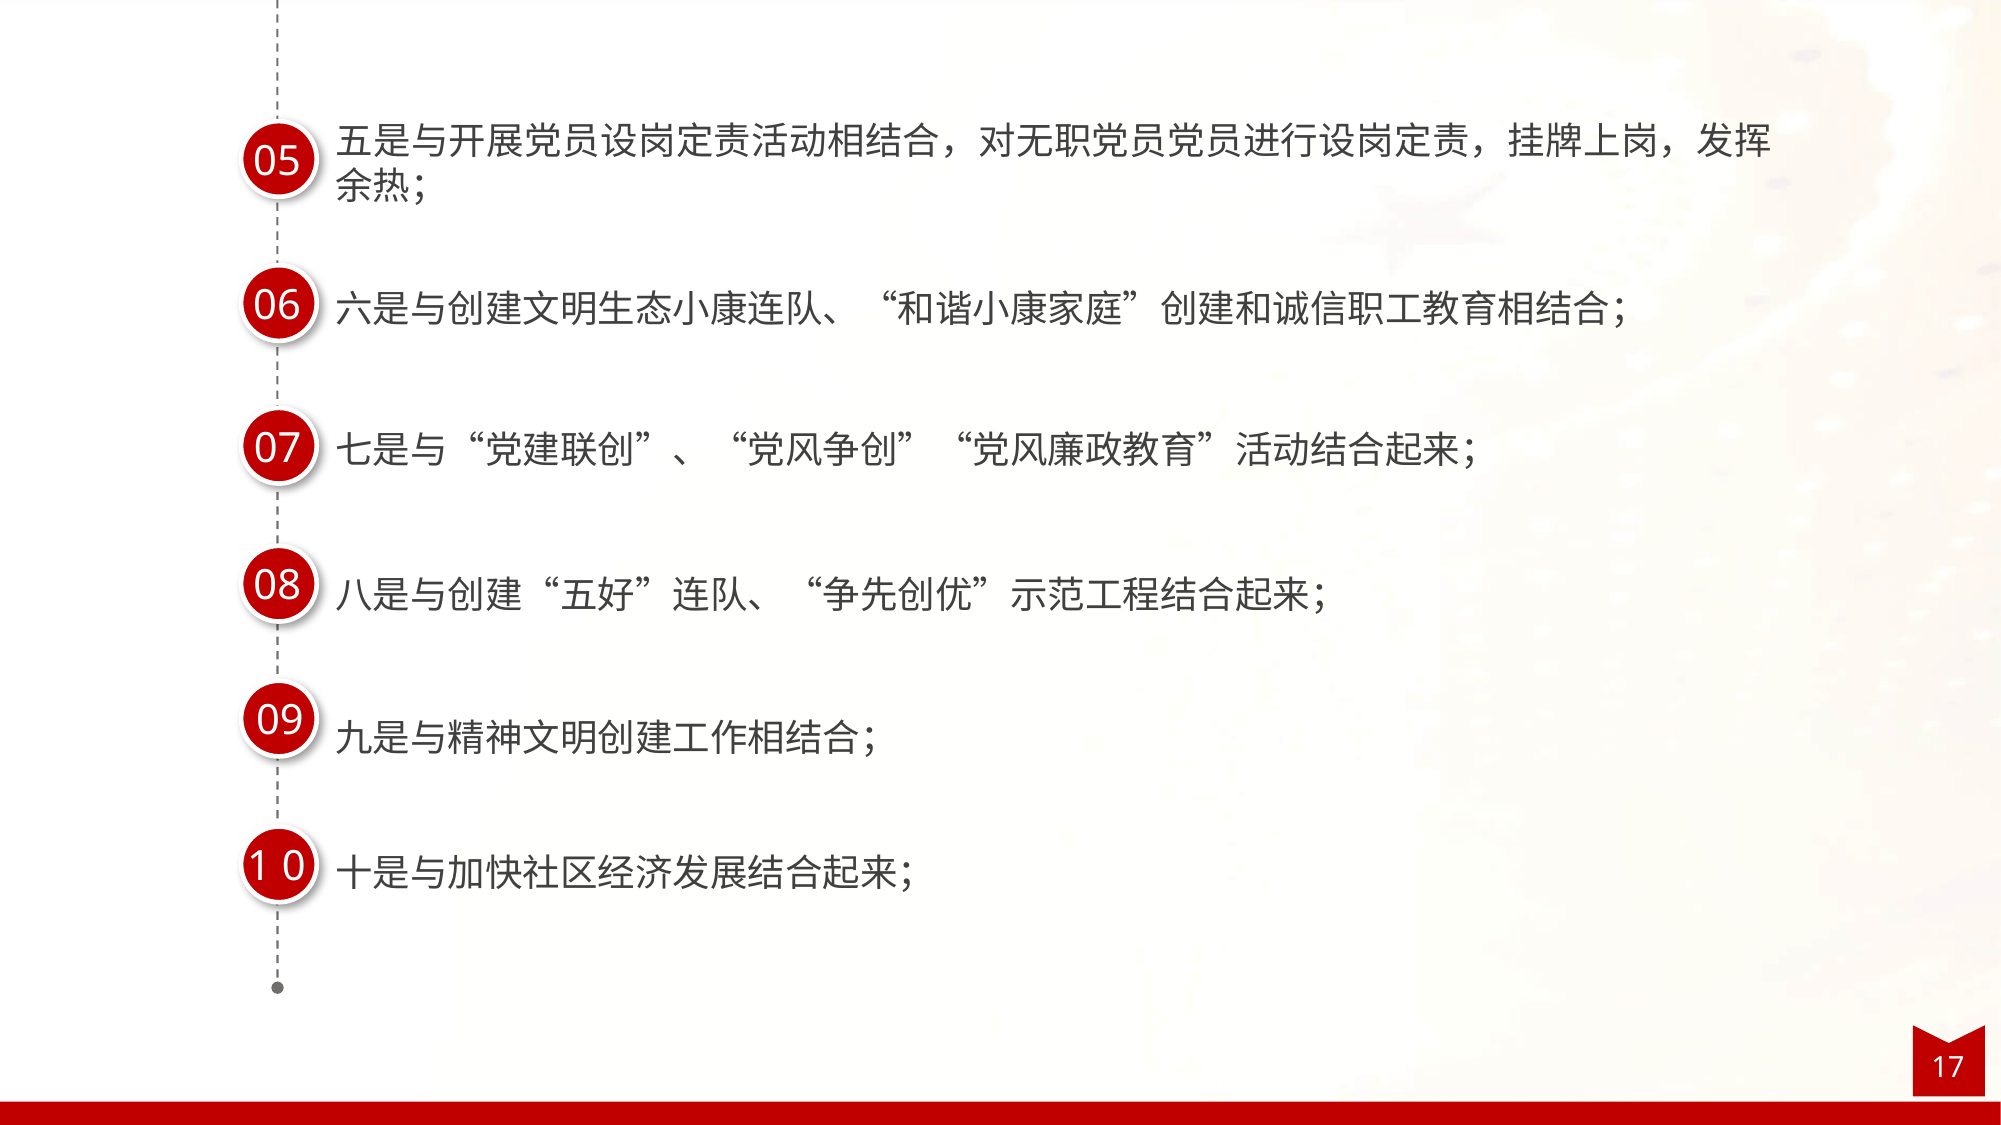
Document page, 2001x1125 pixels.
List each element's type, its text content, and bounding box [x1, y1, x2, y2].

text_box [260, 265, 298, 270]
text_box 07 [238, 412, 317, 478]
text_box 六是与创建文明生态小康连队、“和谐小康家庭”创建和诚信职工教育相结合； [320, 277, 1787, 338]
text_box 九是与精神文明创建工作相结合； [320, 706, 1787, 767]
text_box [259, 616, 299, 622]
text_box [259, 751, 299, 757]
text_box [259, 478, 299, 484]
text_box 1 0 [232, 831, 321, 897]
text_box 七是与“党建联创”、“党风争创”“党风廉政教育”活动结合起来； [320, 418, 1787, 479]
text_box 八是与创建“五好”连队、“争先创优”示范工程结合起来； [320, 563, 1787, 624]
text_box 08 [238, 550, 317, 616]
picture [0, 0, 2001, 1101]
text_box 05 [238, 126, 316, 191]
text_box [261, 680, 297, 685]
text_box [258, 191, 299, 197]
text_box [258, 335, 300, 341]
text_box [259, 897, 299, 903]
text_box 十是与加快社区经济发展结合起来； [320, 841, 1787, 902]
text_box [260, 826, 297, 831]
text_box 09 [241, 685, 319, 751]
text_box 五是与开展党员设岗定责活动相结合，对无职党员党员进行设岗定责，挂牌上岗，发挥余热； [320, 109, 1787, 215]
text_box [271, 980, 284, 994]
text_box [260, 121, 298, 126]
text_box [261, 545, 297, 550]
text_box [261, 407, 297, 412]
text_box 06 [238, 270, 316, 335]
